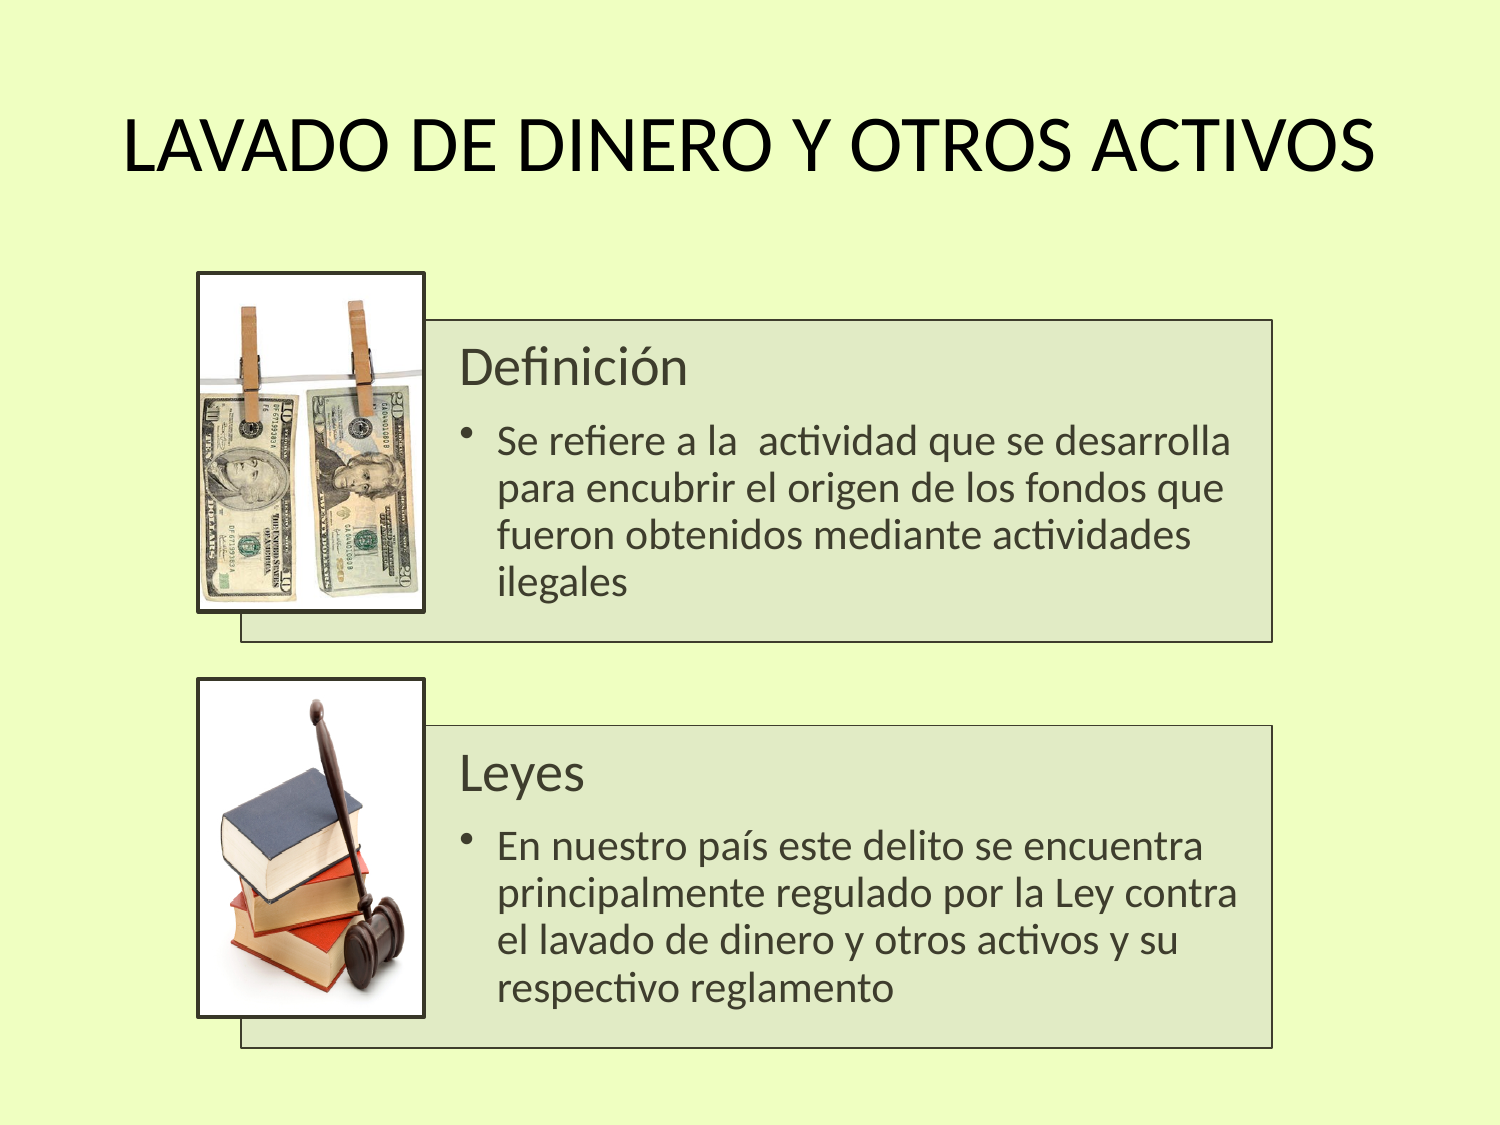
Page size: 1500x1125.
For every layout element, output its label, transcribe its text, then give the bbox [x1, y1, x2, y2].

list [0, 262, 1471, 1059]
title LAVADO DE DINERO Y OTROS ACTIVOS [75, 45, 1425, 233]
